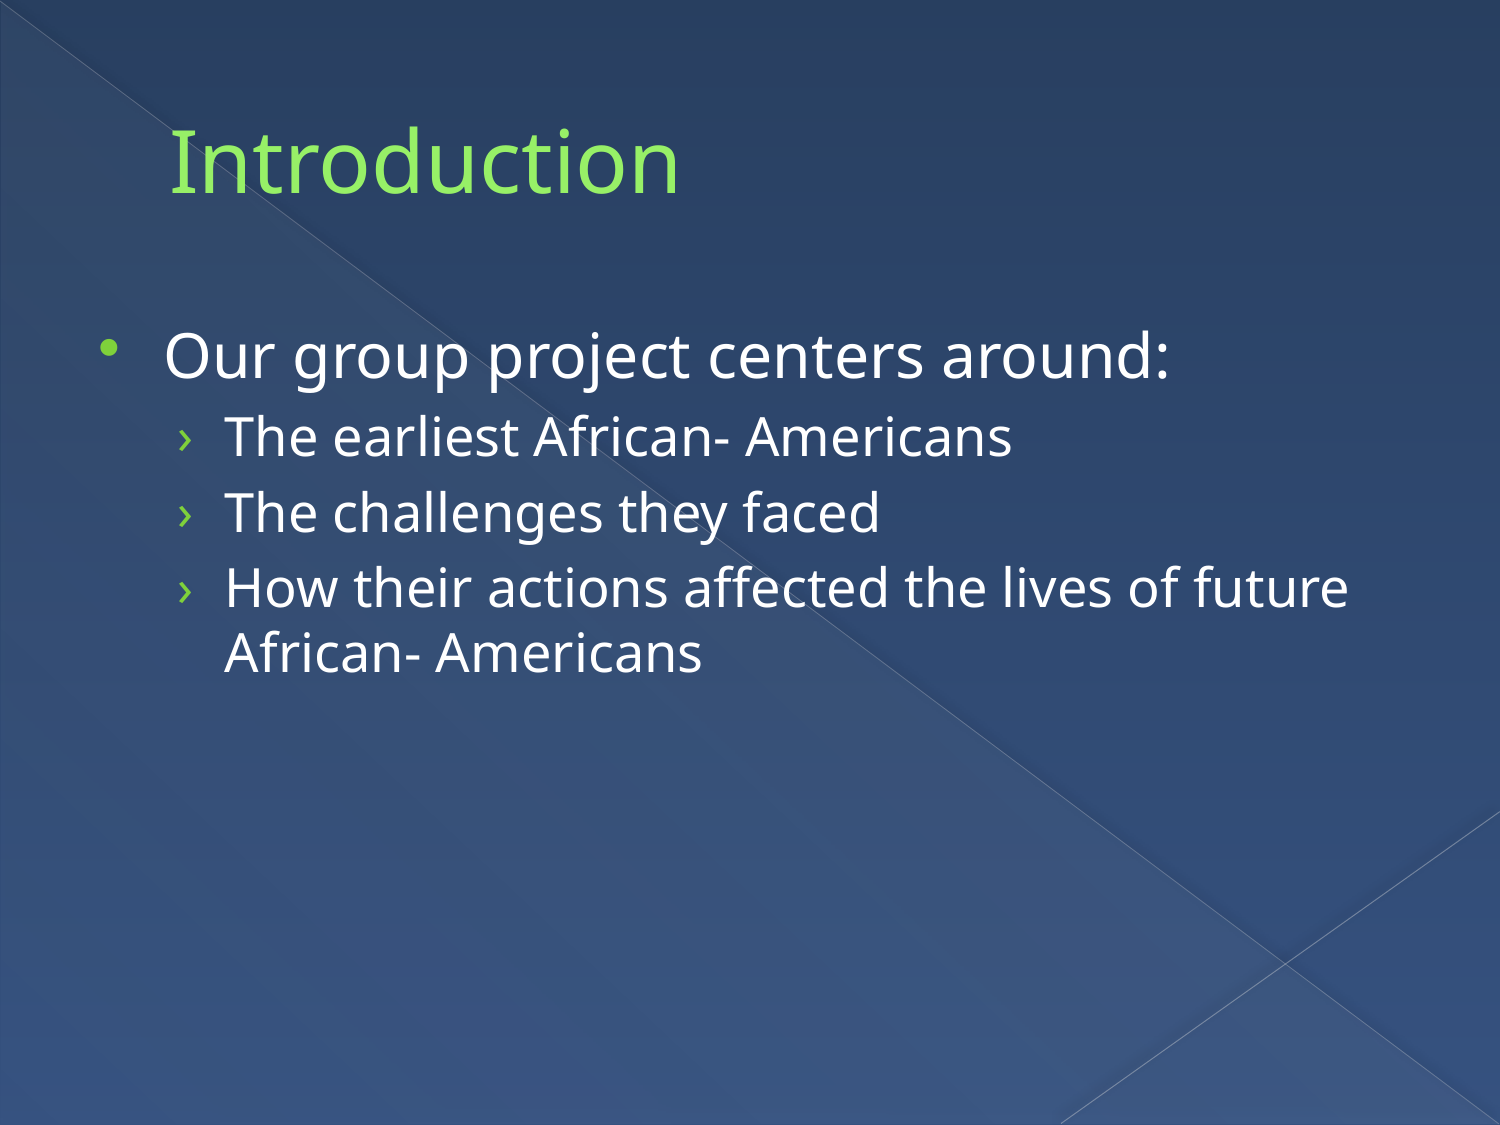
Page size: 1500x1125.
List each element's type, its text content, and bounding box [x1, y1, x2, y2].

list Our group project centers around: The earliest African- Americans The challenges they faced How their actions affected the lives of future African- Americans [74, 308, 1426, 1060]
title Introduction [75, 43, 1425, 274]
